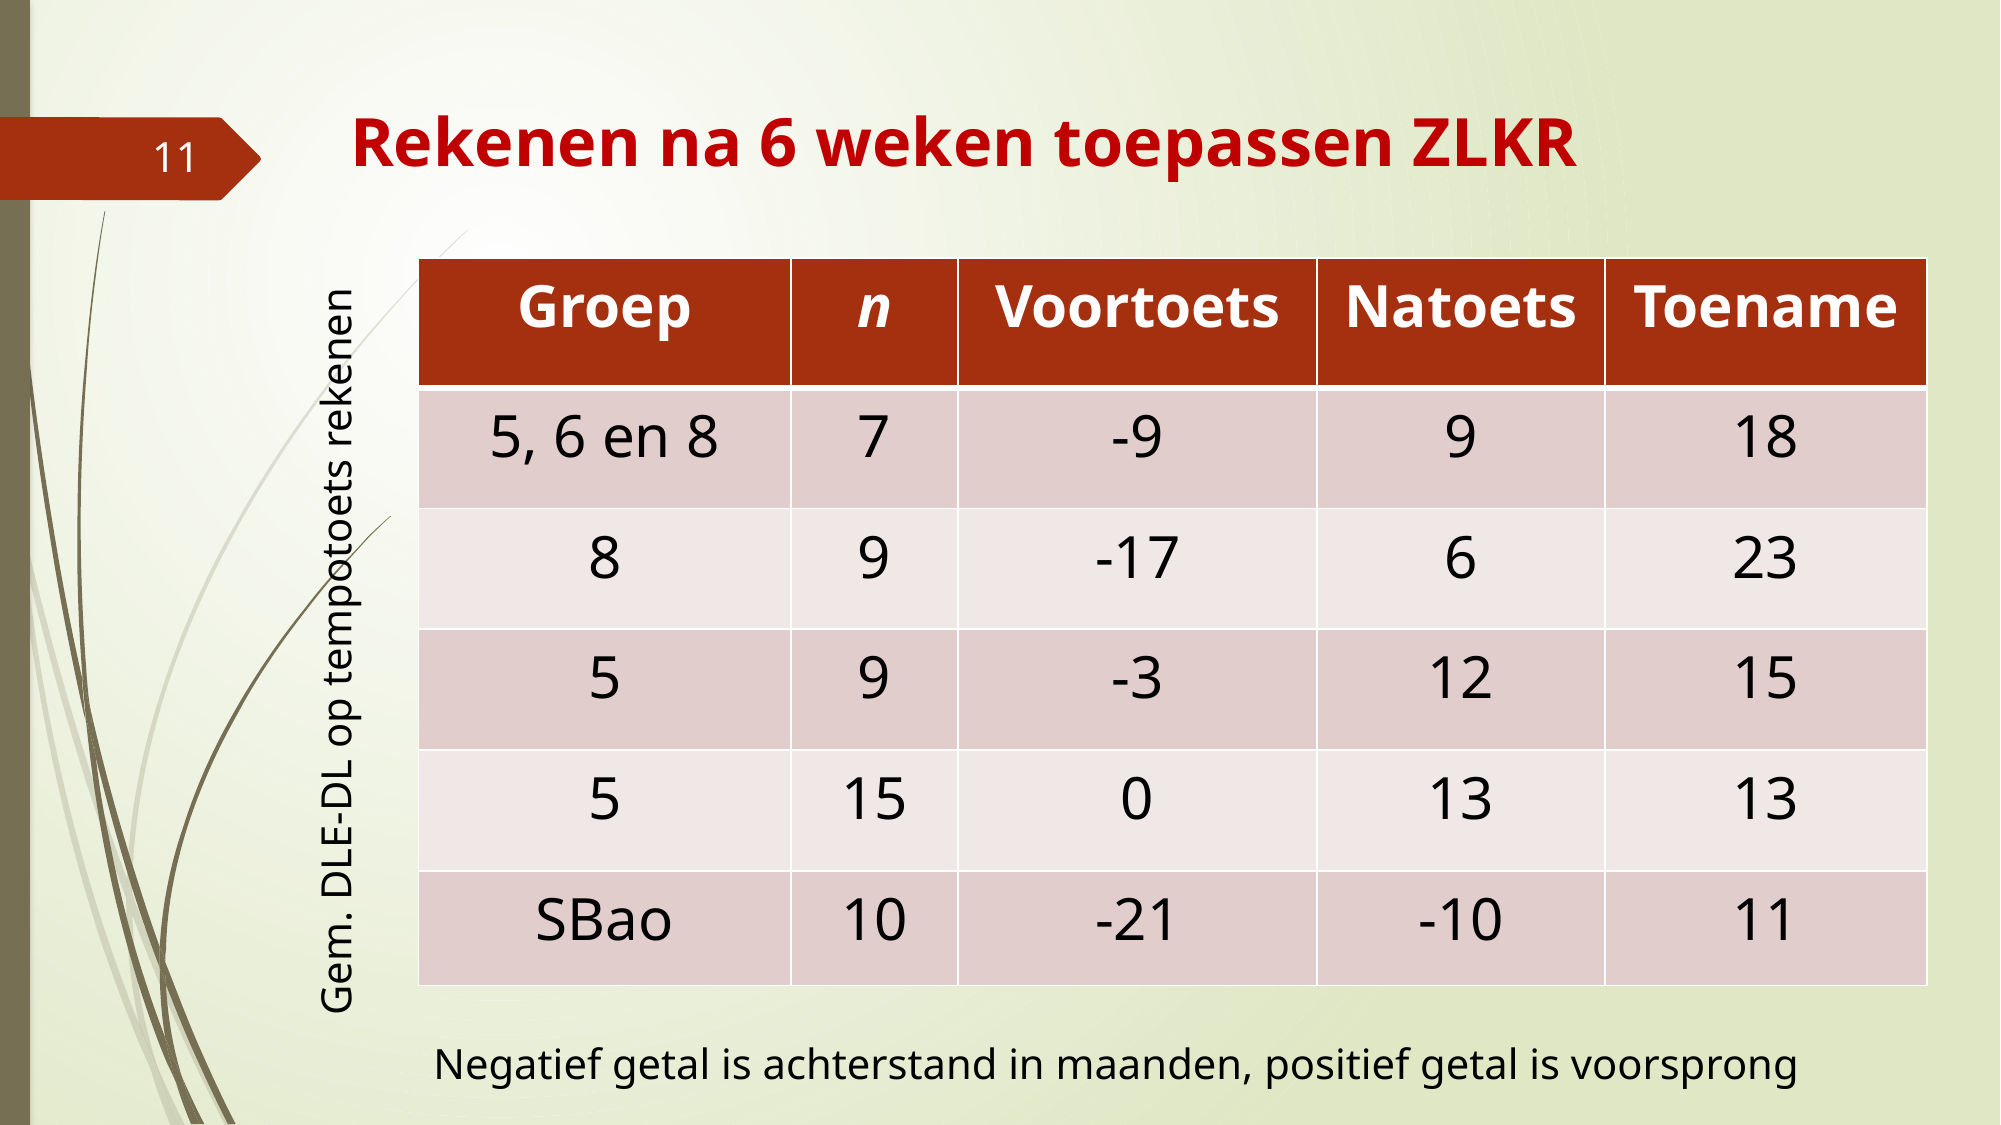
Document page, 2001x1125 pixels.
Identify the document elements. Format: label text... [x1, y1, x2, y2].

table_cell 10 [792, 872, 957, 985]
table_cell 13 [1606, 751, 1926, 870]
table_cell 12 [1318, 630, 1604, 749]
title Rekenen na 6 weken toepassen ZLKR [335, 92, 1999, 214]
slide_number 11 [87, 129, 216, 190]
table_cell 13 [1318, 751, 1604, 870]
text_box Negatief getal is achterstand in maanden, positief getal is voorsprong [418, 1030, 1927, 1096]
table_cell -3 [959, 630, 1316, 749]
table_cell -10 [1318, 872, 1604, 985]
table_cell -17 [959, 509, 1316, 628]
table_cell 5 [419, 751, 790, 870]
table_cell 15 [1606, 630, 1926, 749]
table_cell 5, 6 en 8 [419, 391, 790, 508]
table_cell 9 [792, 509, 957, 628]
table_cell 9 [1318, 391, 1604, 508]
table_cell 11 [1606, 872, 1926, 985]
table_cell 18 [1606, 391, 1926, 508]
table_cell 0 [959, 751, 1316, 870]
table_cell 15 [792, 751, 957, 870]
text_box Gem. DLE-DL op tempotoets rekenen [302, 231, 367, 1031]
table_cell 7 [792, 391, 957, 508]
table_cell 23 [1606, 509, 1926, 628]
table_cell 9 [792, 630, 957, 749]
table_cell -9 [959, 391, 1316, 508]
table_cell 5 [419, 630, 790, 749]
table_cell 8 [419, 509, 790, 628]
table_header Toename [1606, 259, 1926, 385]
table_cell 6 [1318, 509, 1604, 628]
table_header Voortoets [959, 259, 1316, 385]
table_cell -21 [959, 872, 1316, 985]
table_cell SBao [419, 872, 790, 985]
table_header n [792, 259, 957, 385]
table_header Natoets [1318, 259, 1604, 385]
table_header Groep [419, 259, 790, 385]
